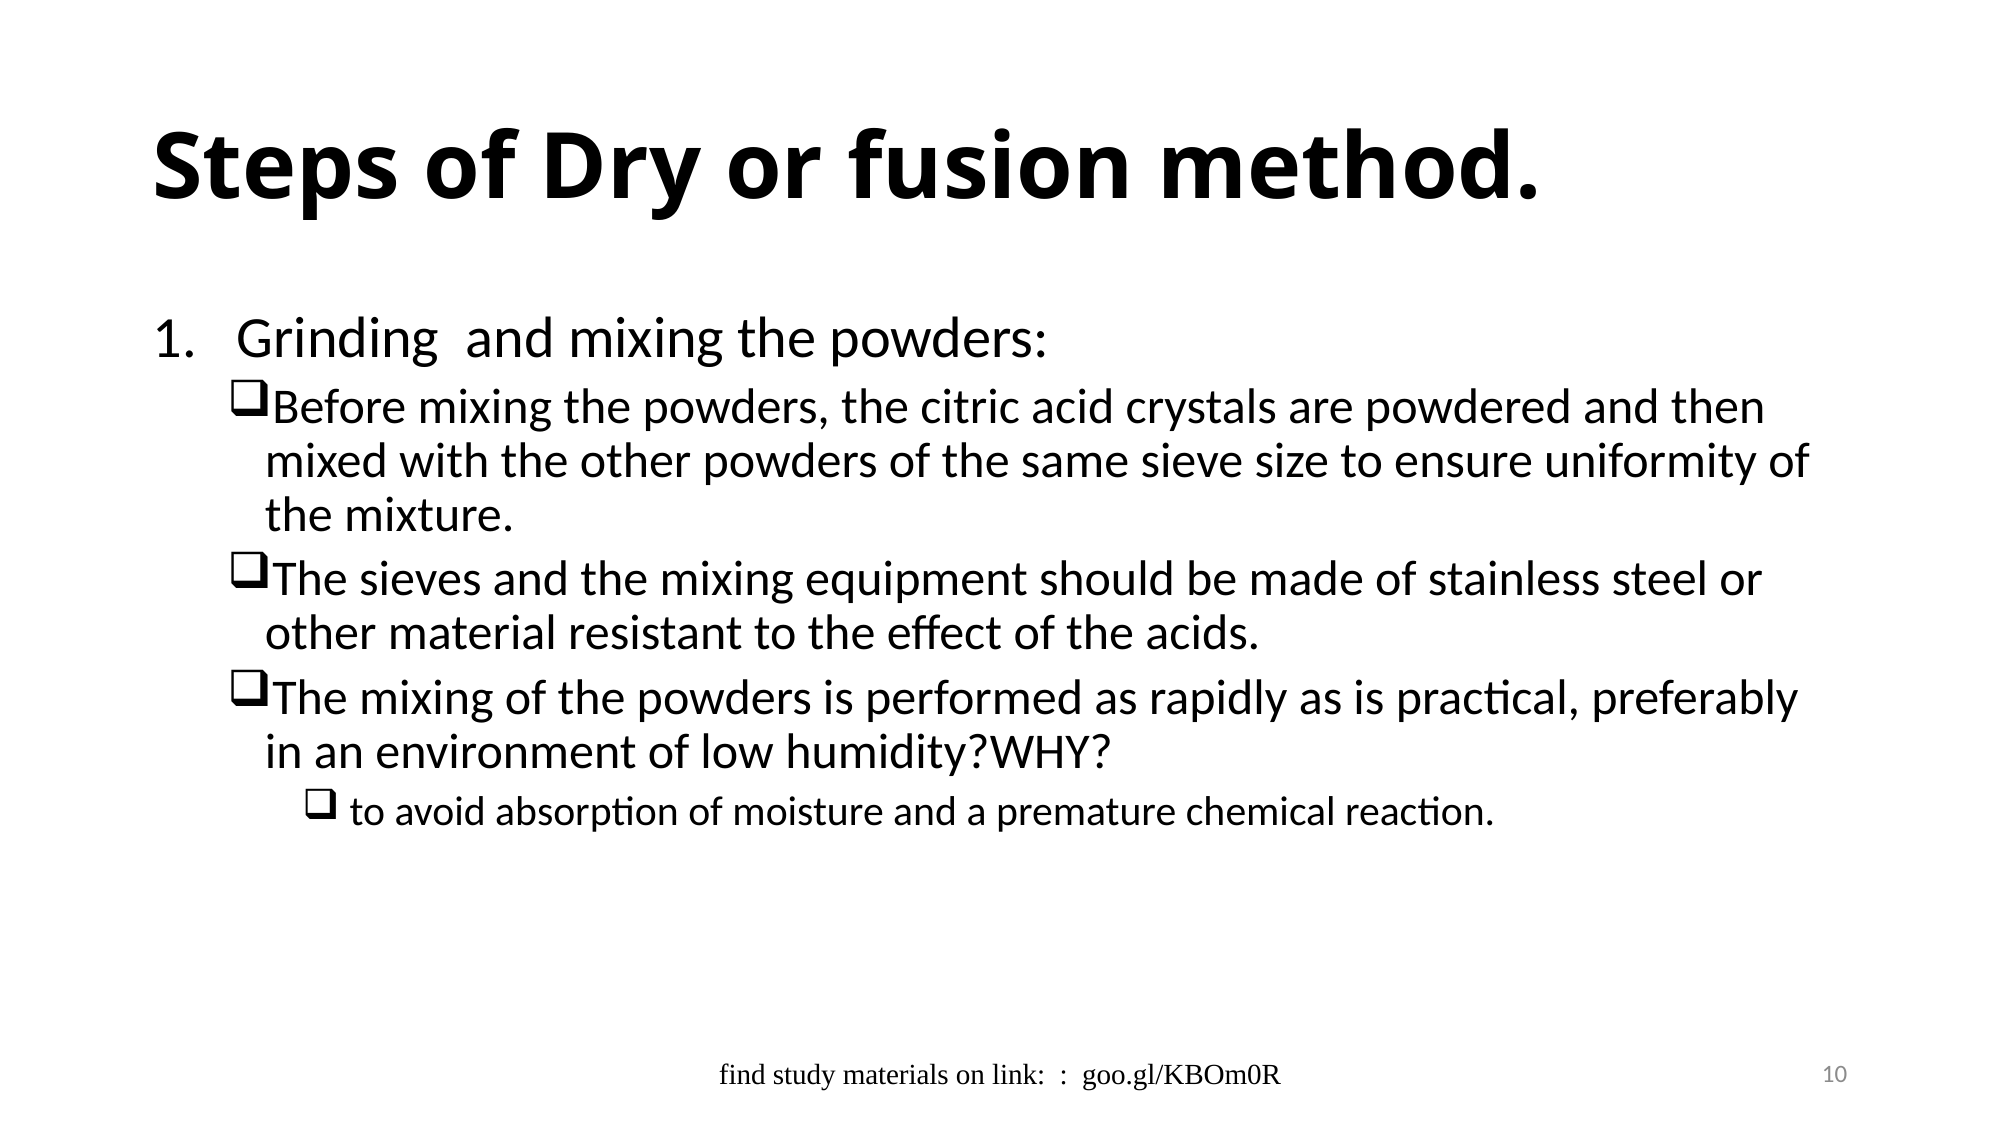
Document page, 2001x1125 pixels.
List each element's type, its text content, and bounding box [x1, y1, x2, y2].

list Grinding and mixing the powders: Before mixing the powders, the citric acid crystals are powdered and then mixed with the other powders of the same sieve size to ensure uniformity of the mixture. The sieves and the mixing equipment should be made of stainless steel or other material resistant to the effect of the acids. The mixing of the powders is performed as rapidly as is practical, preferably in an environment of low humidity?WHY? to avoid absorption of moisture and a premature chemical reaction. [137, 299, 1863, 1014]
title Steps of Dry or fusion method. [137, 59, 1863, 278]
footer find study materials on link: : goo.gl/KBOm0R [662, 1042, 1338, 1103]
slide_number 10 [1412, 1042, 1863, 1103]
